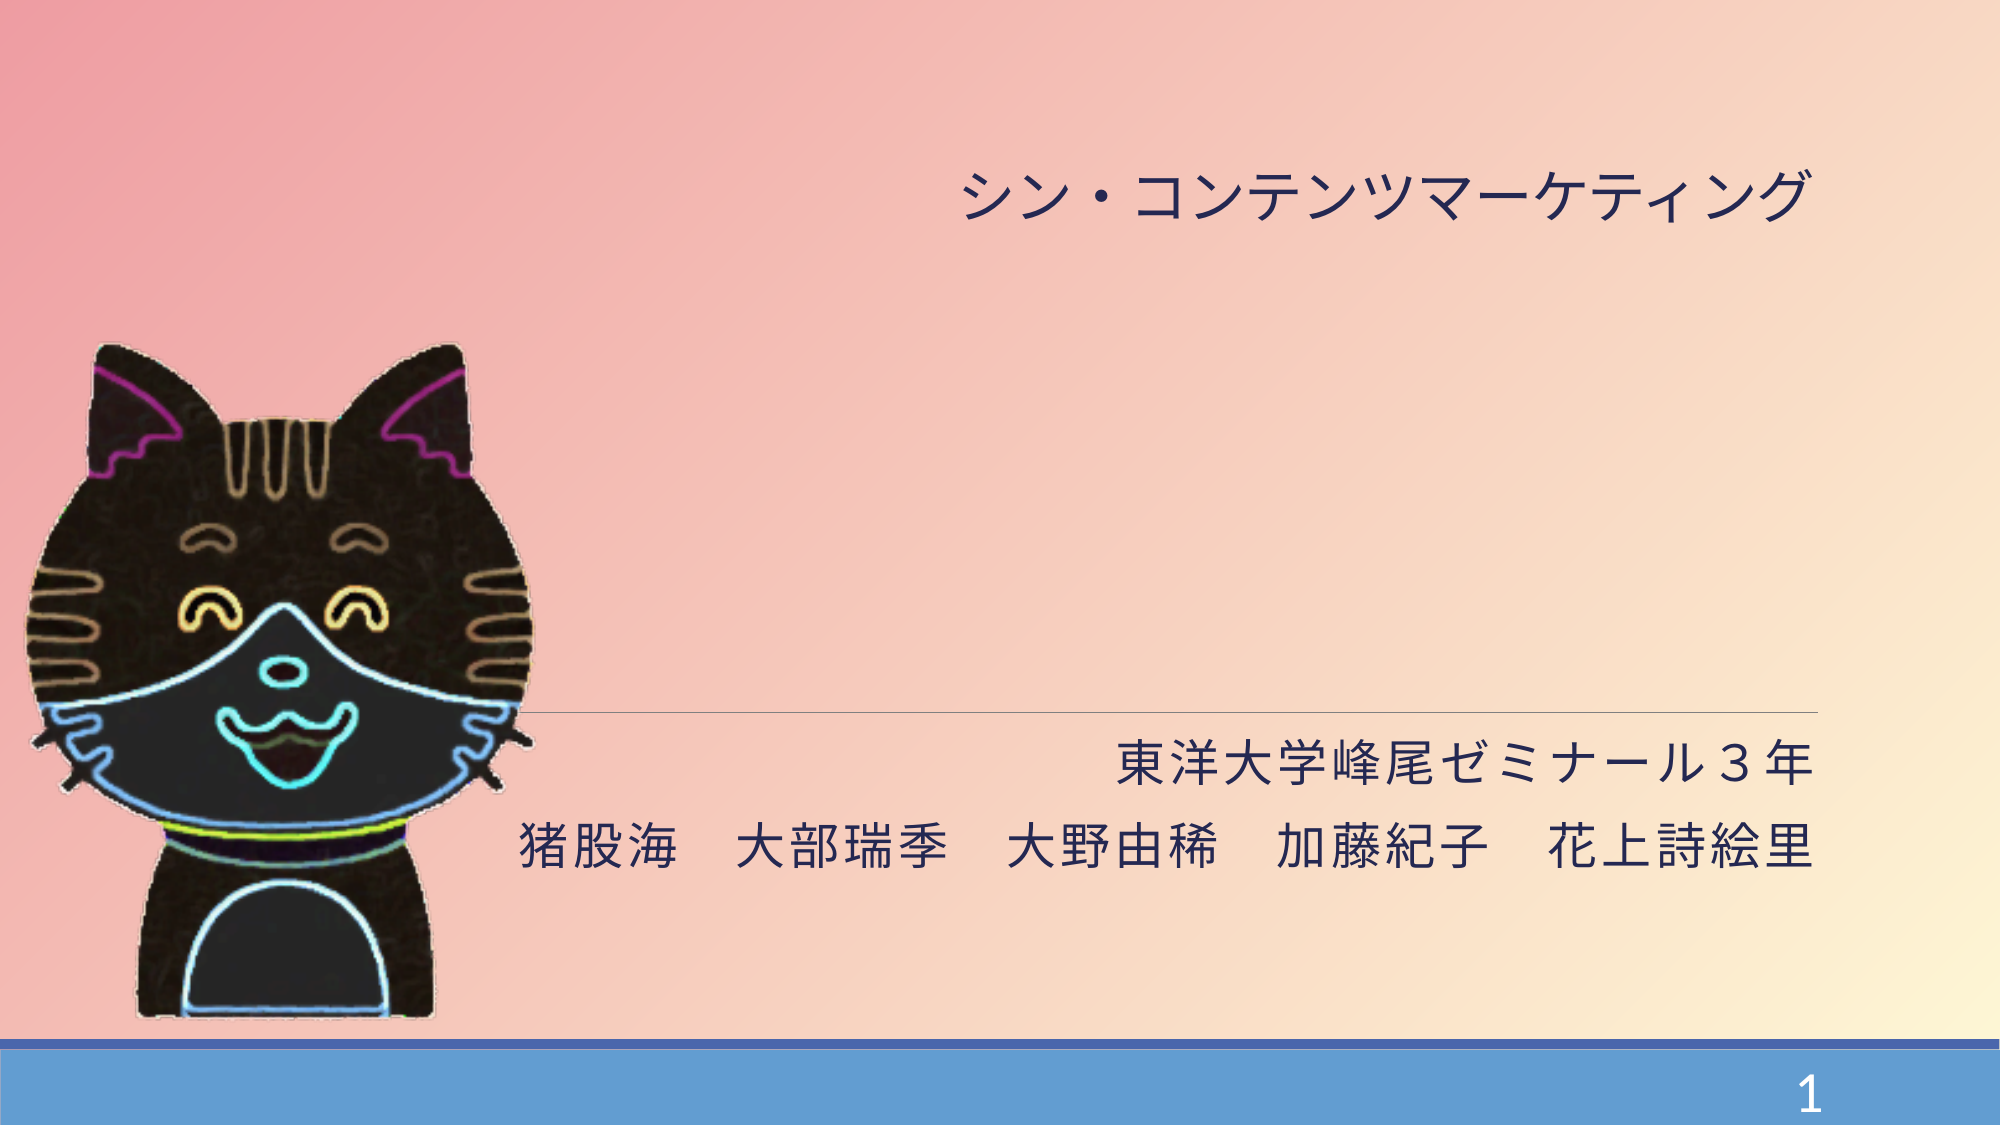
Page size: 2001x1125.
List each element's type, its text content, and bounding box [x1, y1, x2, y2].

title シン・コンテンツマーケティング [79, 163, 1831, 310]
slide_number 1 [1624, 1059, 1840, 1120]
subtitle 東洋大学峰尾ゼミナール３年 猪股海 大部瑞季 大野由稀 加藤紀子 花上詩絵里 [572, 730, 1831, 919]
picture [0, 297, 564, 1043]
